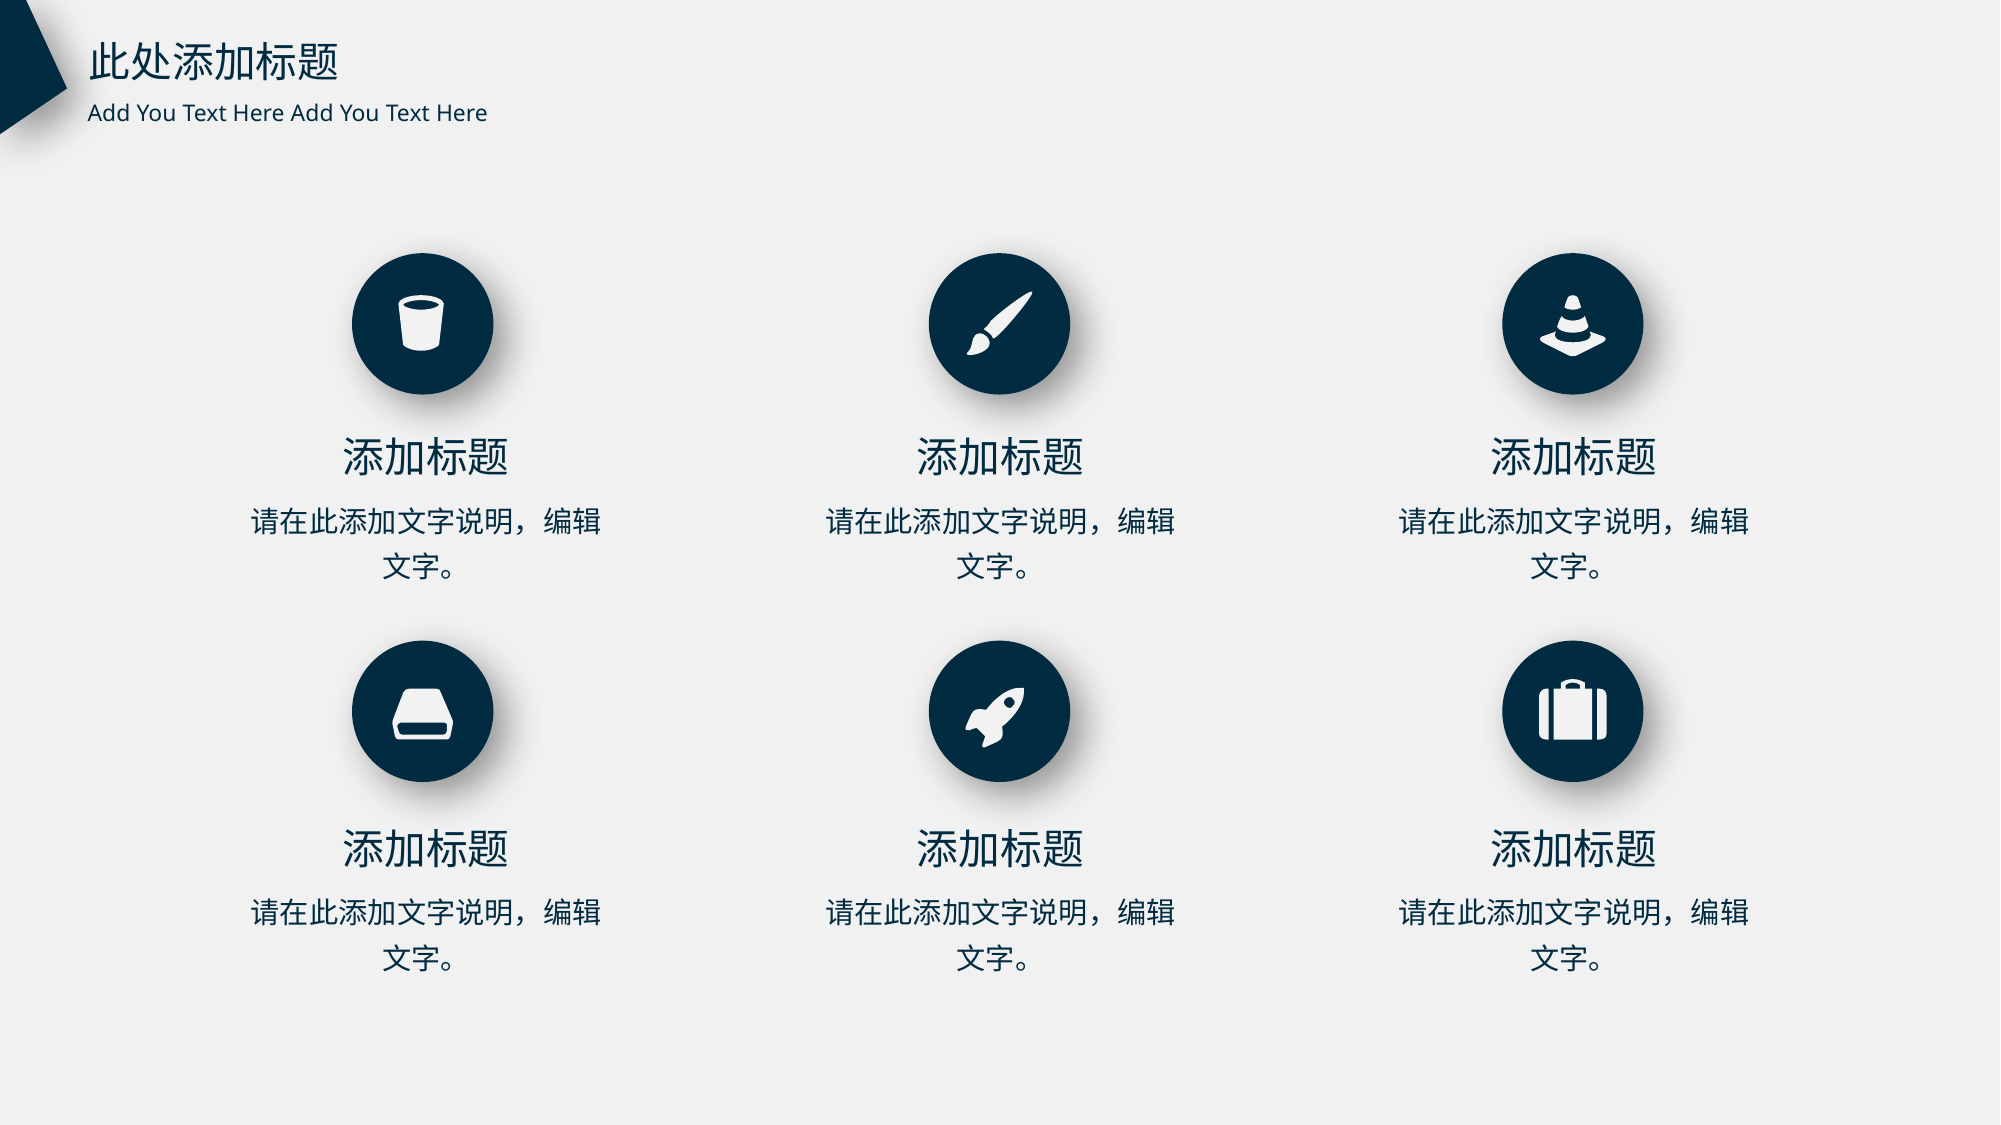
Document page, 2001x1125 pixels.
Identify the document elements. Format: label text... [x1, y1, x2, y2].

text_box 请在此添加文字说明，编辑文字。 [1375, 876, 1773, 983]
text_box [398, 295, 444, 351]
text_box [1502, 640, 1644, 783]
text_box 请在此添加文字说明，编辑文字。 [801, 876, 1200, 983]
text_box [392, 688, 453, 740]
text_box [0, 0, 68, 135]
text_box [1597, 688, 1607, 740]
text_box [965, 687, 1024, 748]
text_box [928, 253, 1071, 395]
text_box 添加标题 [858, 815, 1143, 876]
text_box 添加标题 [858, 423, 1143, 485]
text_box [983, 291, 1033, 339]
text_box 添加标题 [1431, 423, 1717, 485]
text_box 请在此添加文字说明，编辑文字。 [227, 876, 626, 983]
text_box [1539, 688, 1549, 740]
text_box Add You Text Here Add You Text Here [82, 83, 532, 134]
text_box 请在此添加文字说明，编辑文字。 [227, 485, 626, 592]
text_box [1553, 679, 1593, 740]
text_box [352, 640, 494, 783]
text_box 添加标题 [283, 815, 569, 876]
text_box [352, 253, 494, 395]
text_box [928, 640, 1071, 783]
text_box [966, 333, 990, 356]
text_box 请在此添加文字说明，编辑文字。 [801, 485, 1200, 592]
text_box [1557, 315, 1589, 333]
text_box [1539, 331, 1606, 357]
text_box 添加标题 [283, 423, 569, 485]
text_box 请在此添加文字说明，编辑文字。 [1375, 485, 1773, 592]
text_box 添加标题 [1431, 815, 1717, 876]
text_box 此处添加标题 [77, 28, 355, 83]
text_box [1564, 295, 1582, 310]
text_box [1502, 253, 1644, 395]
